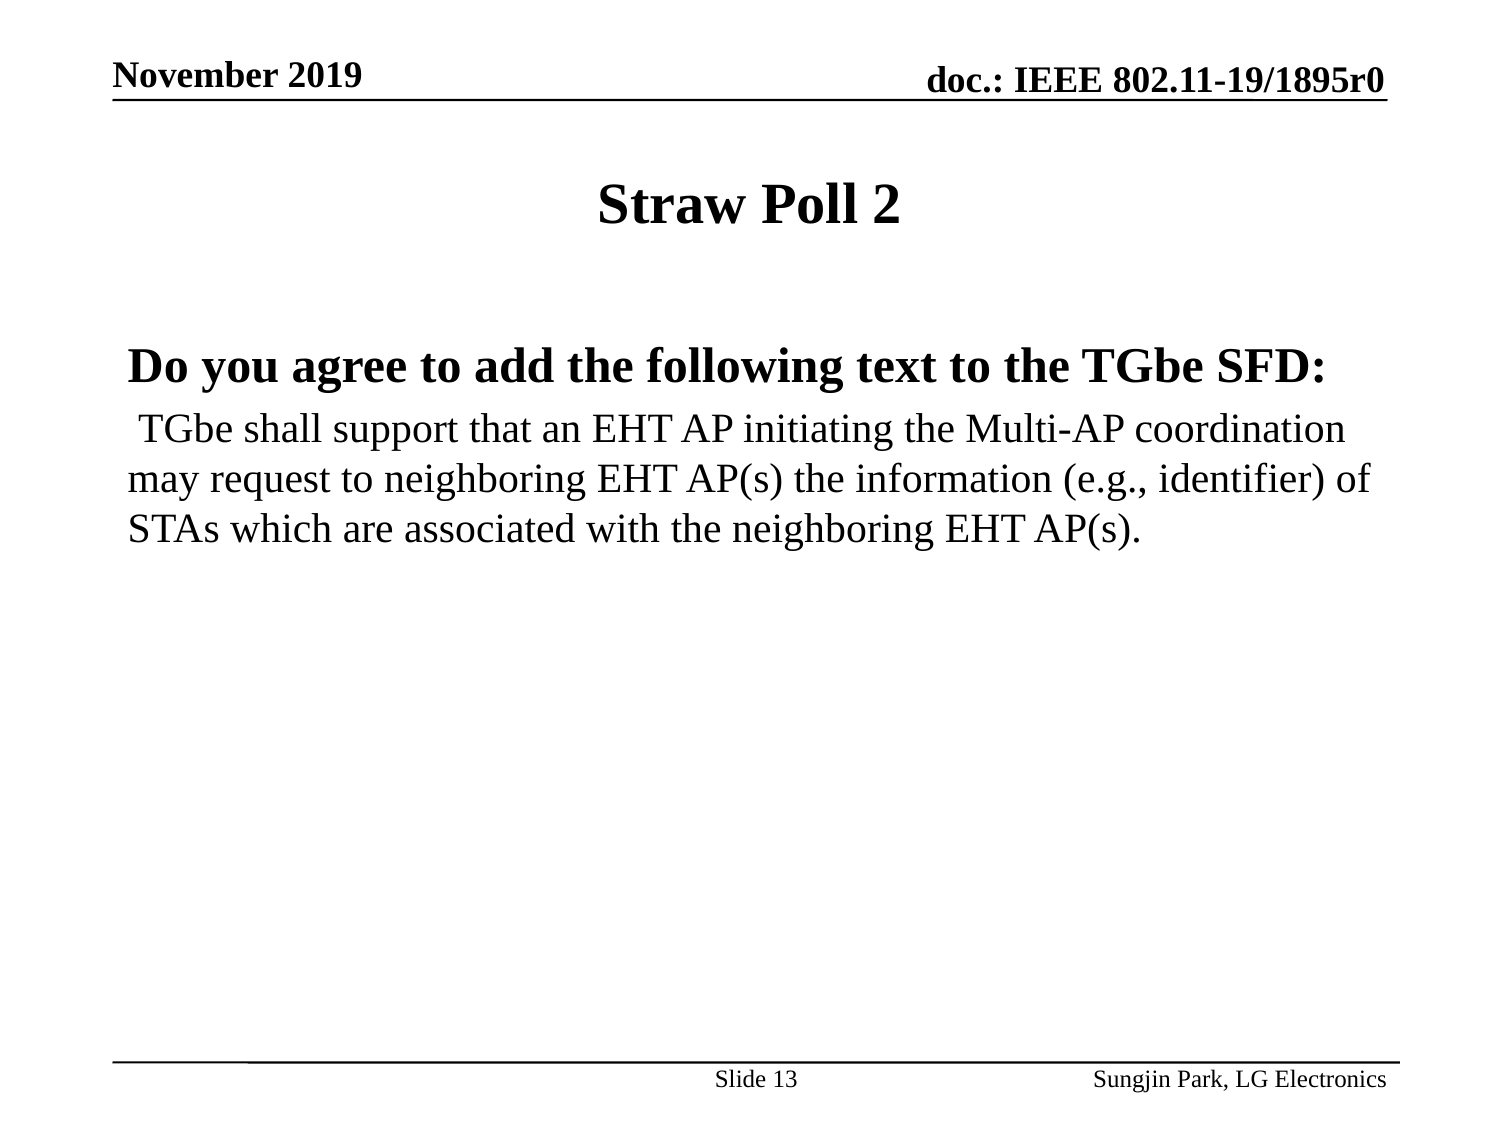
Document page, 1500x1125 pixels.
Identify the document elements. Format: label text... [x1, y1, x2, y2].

title Straw Poll 2 [112, 112, 1388, 288]
slide_number Slide 13 [712, 1061, 800, 1093]
list Do you agree to add the following text to the TGbe SFD: TGbe shall support that an EHT AP initiating the Multi-AP coordination may request to neighboring EHT AP(s) the information (e.g., identifier) of STAs which are associated with the neighboring EHT AP(s). [112, 324, 1388, 1063]
